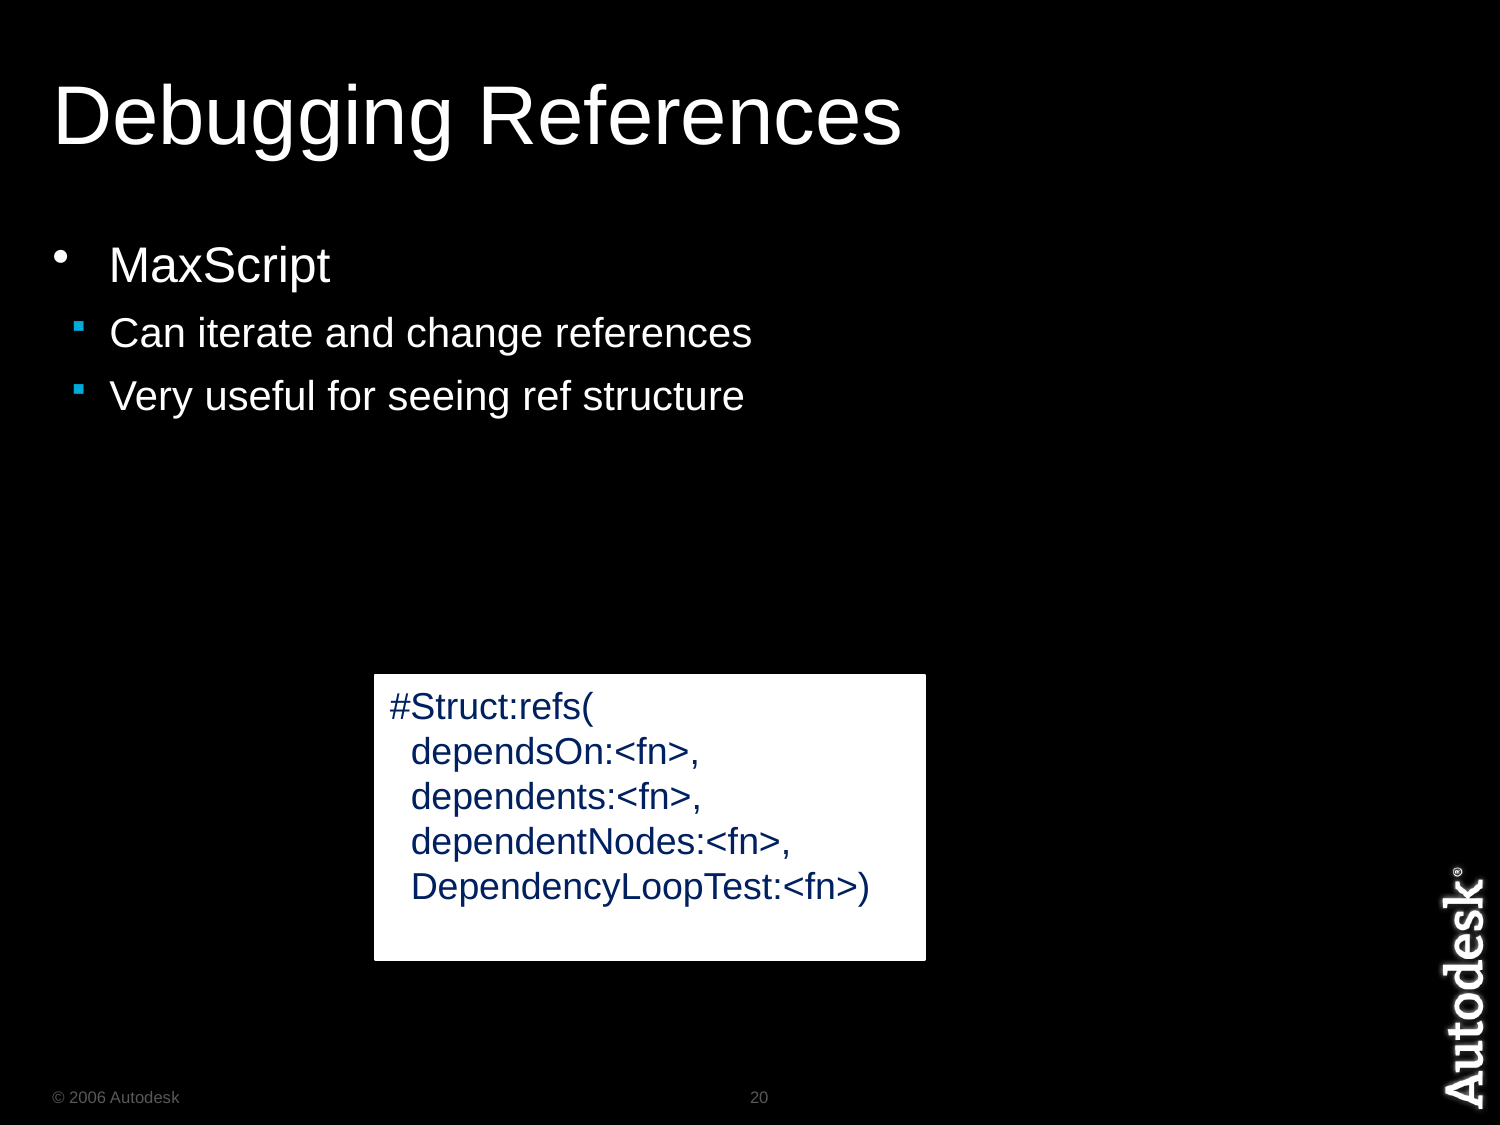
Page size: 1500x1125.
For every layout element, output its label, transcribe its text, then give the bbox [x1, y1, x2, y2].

list MaxScript Can iterate and change references Very useful for seeing ref structure [52, 231, 1401, 1073]
picture [1402, 0, 1500, 1125]
text_box #Struct:refs( dependsOn:<fn>, dependents:<fn>, dependentNodes:<fn>, DependencyLoopTest:<fn>) [375, 674, 925, 960]
title Debugging References [52, 22, 1401, 211]
